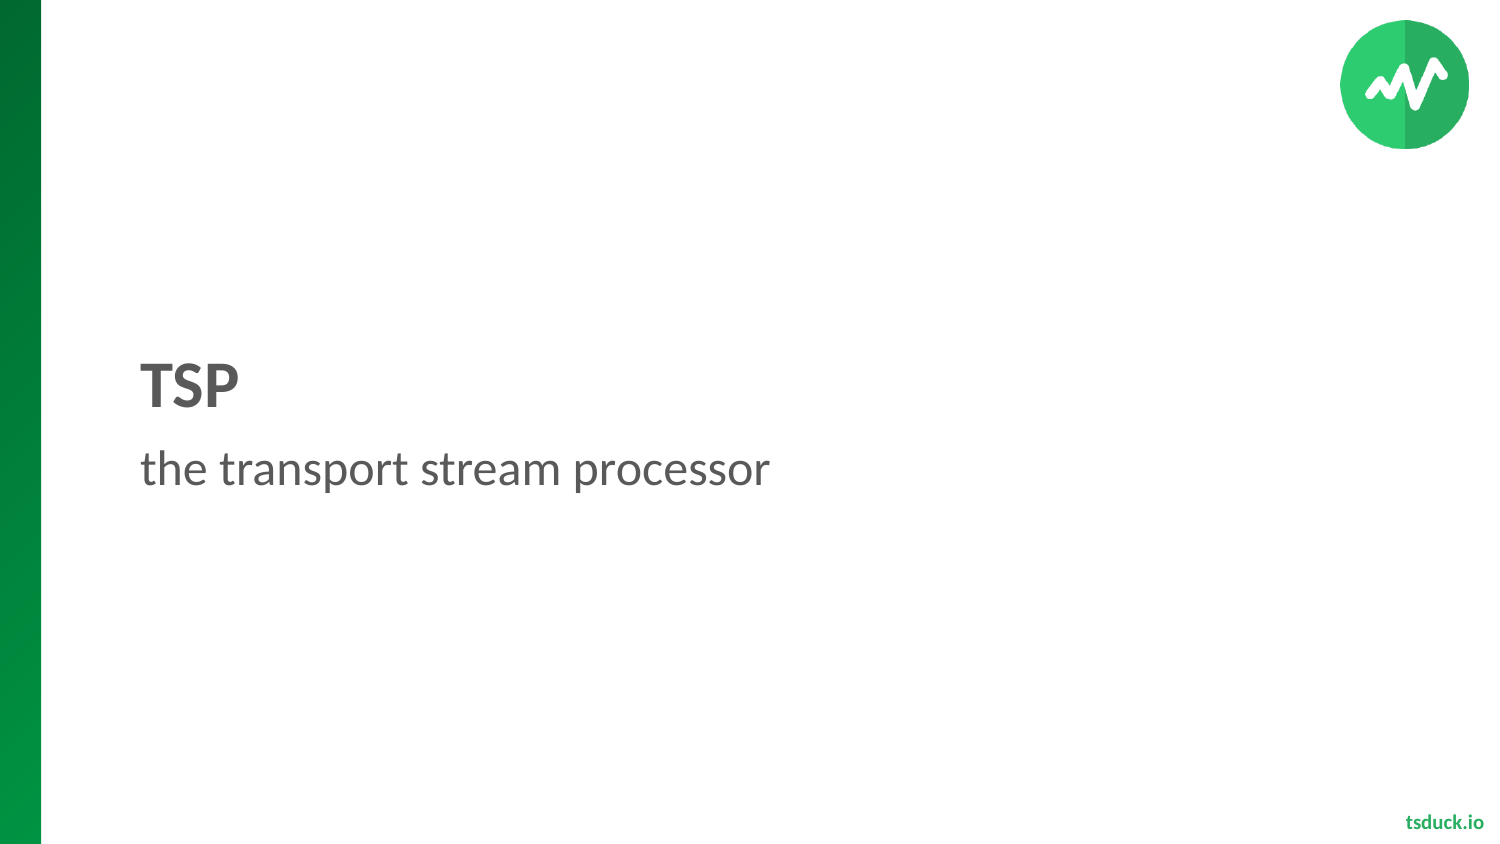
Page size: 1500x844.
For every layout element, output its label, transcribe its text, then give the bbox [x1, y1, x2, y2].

list TSP [125, 243, 1400, 429]
title the transport stream processor [125, 429, 1400, 596]
picture [1340, 20, 1469, 149]
